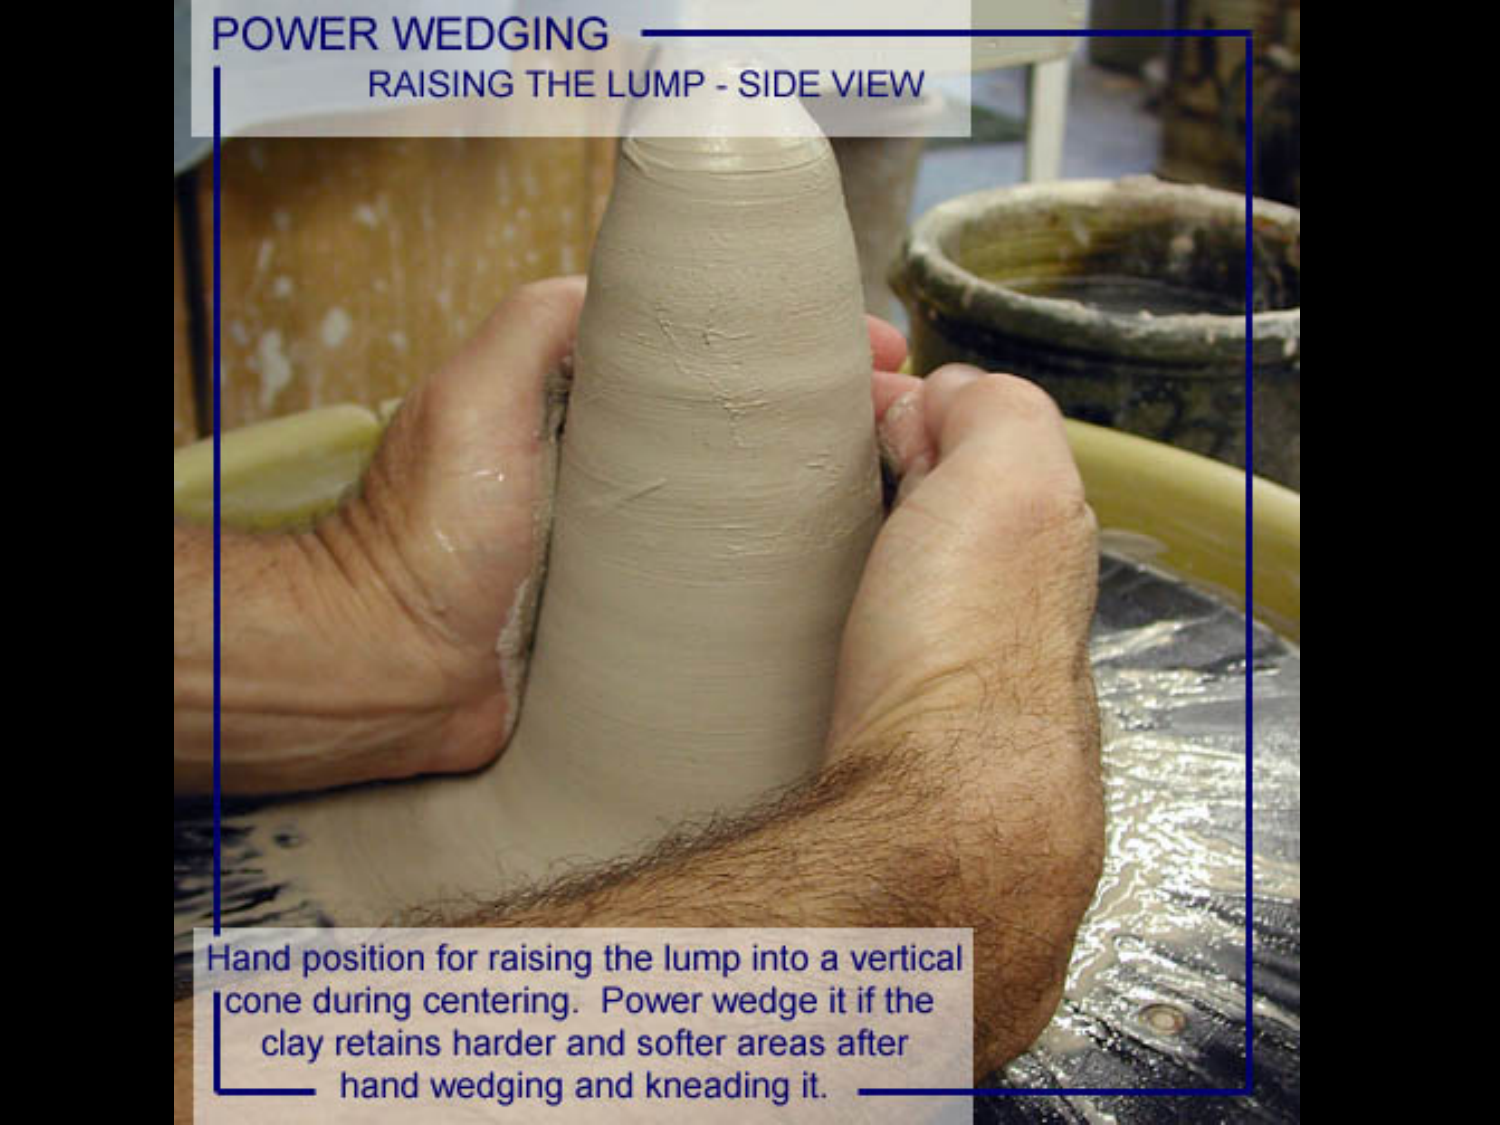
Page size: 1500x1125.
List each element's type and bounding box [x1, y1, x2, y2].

picture [174, 0, 1301, 1125]
